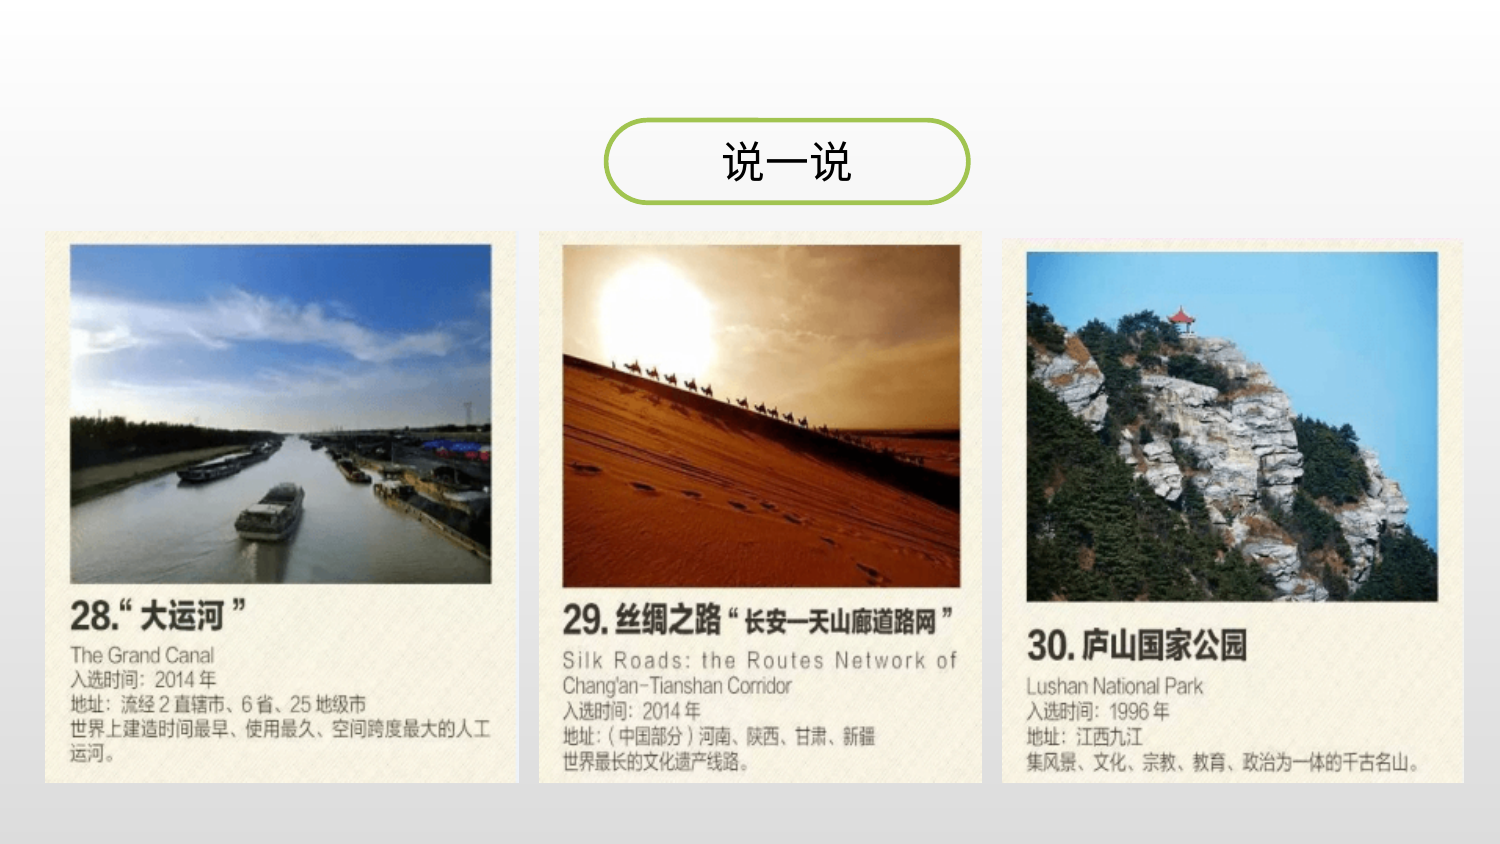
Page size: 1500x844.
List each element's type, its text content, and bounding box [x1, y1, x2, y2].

picture [539, 231, 982, 783]
picture [1002, 238, 1464, 783]
picture [45, 231, 519, 783]
text_box 说一说 [605, 119, 970, 204]
